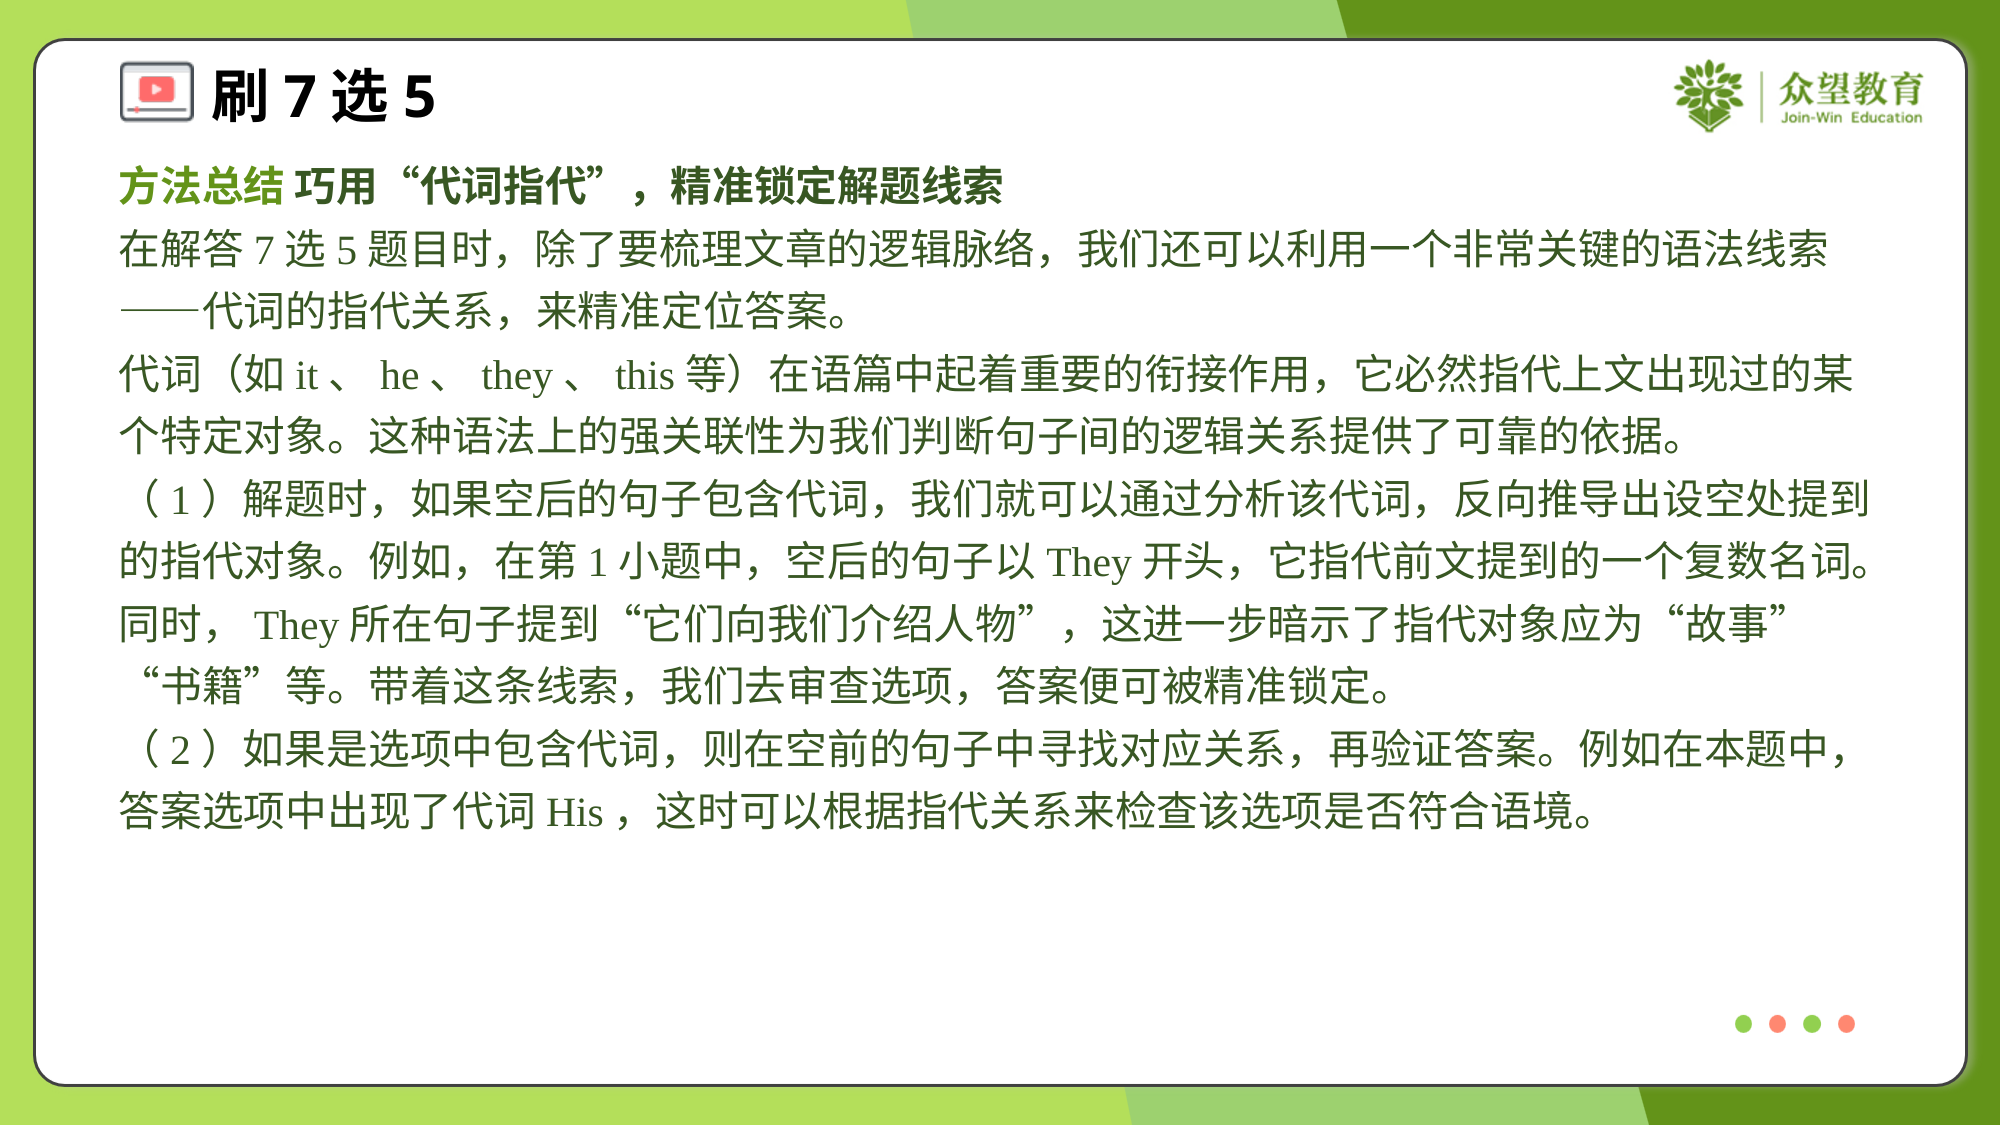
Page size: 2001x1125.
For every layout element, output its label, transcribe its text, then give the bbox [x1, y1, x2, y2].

text_box 方法总结 巧用“代词指代”，精准锁定解题线索 在解答7选5题目时，除了要梳理文章的逻辑脉络，我们还可以利用一个非常关键的语法线索——代词的指代关系，来精准定位答案。 代词（如it、he、they、this等）在语篇中起着重要的衔接作用，它必然指代上文出现过的某个特定对象。这种语法上的强关联性为我们判断句子间的逻辑关系提供了可靠的依据。 （1）解题时，如果空后的句子包含代词，我们就可以通过分析该代词，反向推导出设空处提到的指代对象。例如，在第1小题中，空后的句子以They开头，它指代前文提到的一个复数名词。同时，They所在句子提到“它们向我们介绍人物”，这进一步暗示了指代对象应为“故事”“书籍”等。带着这条线索，我们去审查选项，答案便可被精准锁定。 （2）如果是选项中包含代词，则在空前的句子中寻找对应关系，再验证答案。例如在本题中，答案选项中出现了代词His，这时可以根据指代关系来检查该选项是否符合语境。 [118, 147, 1883, 831]
picture [0, 0, 2000, 1125]
